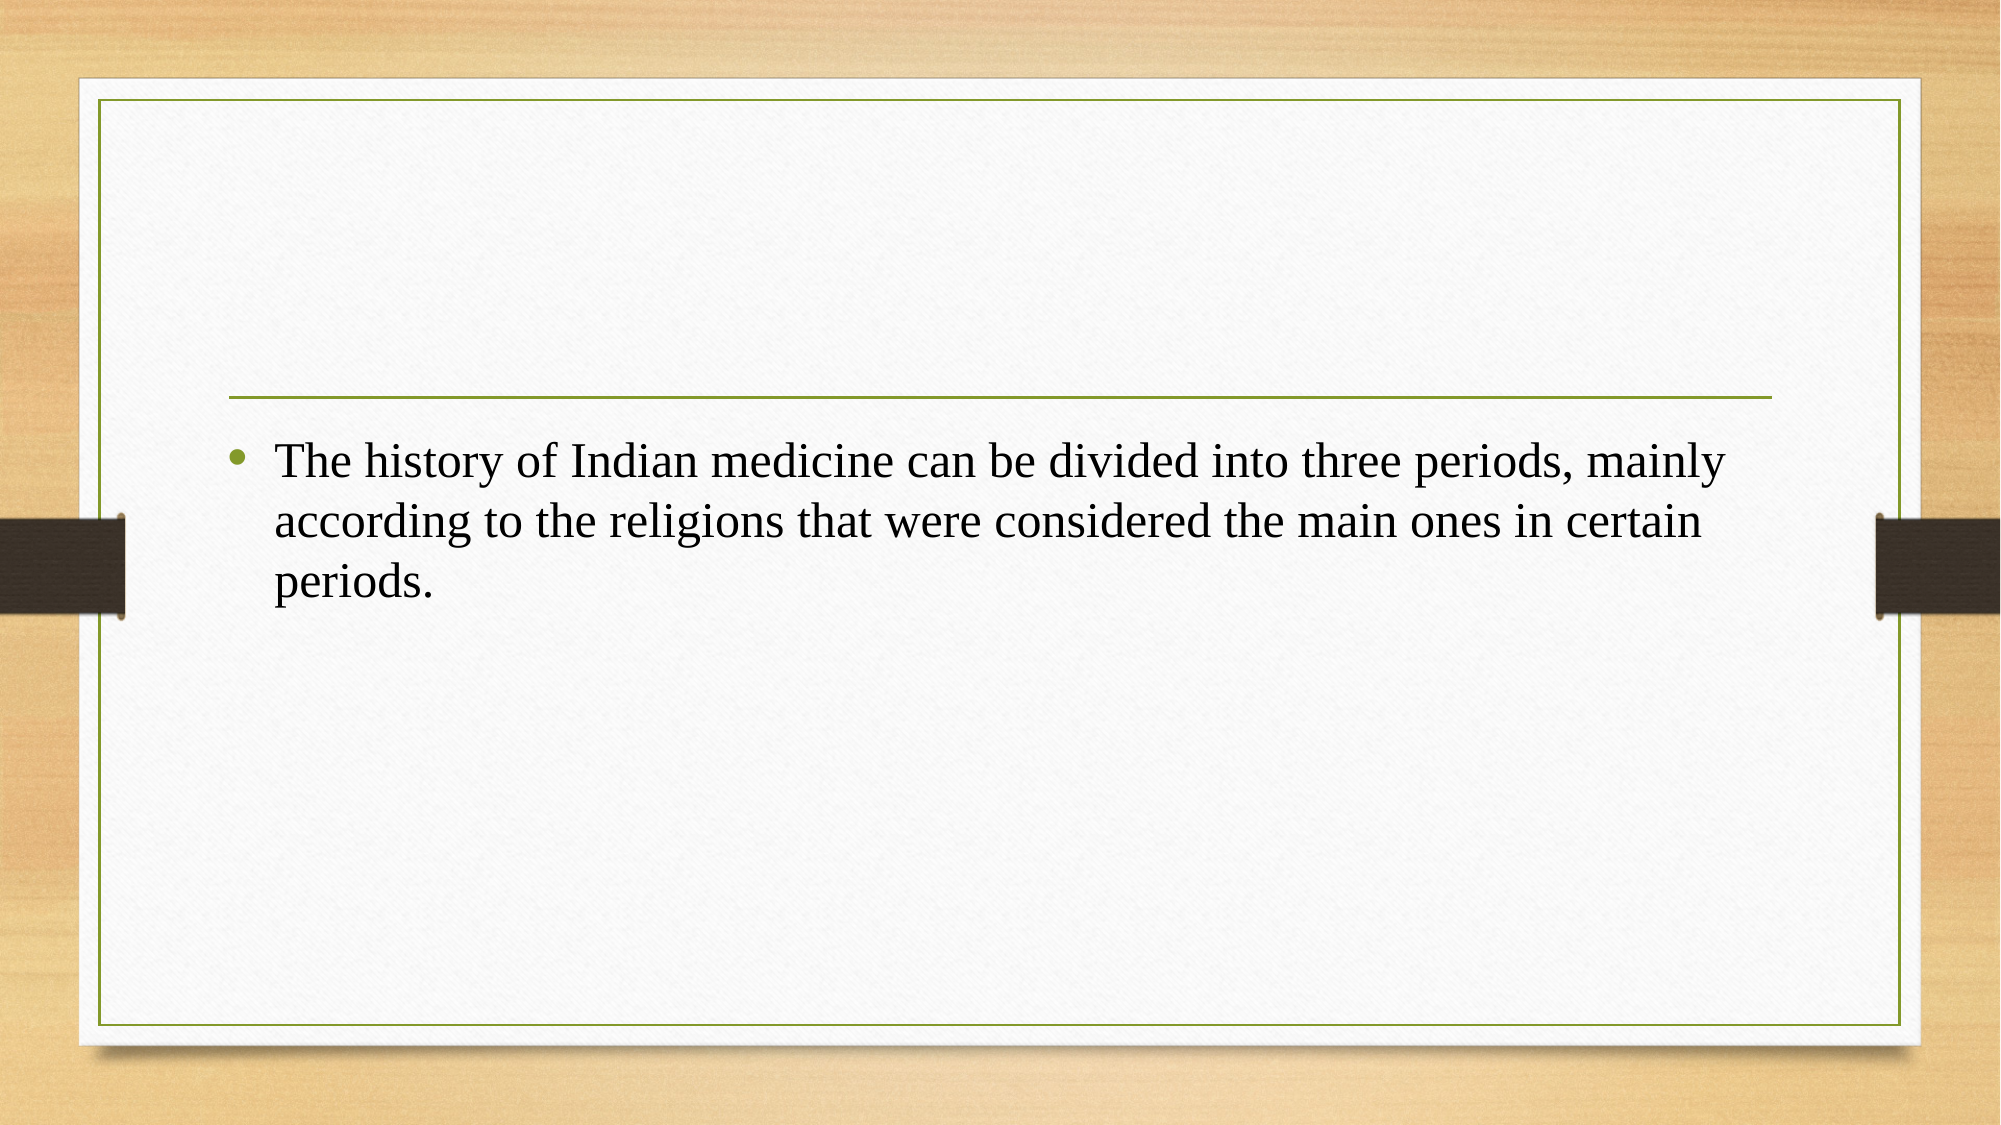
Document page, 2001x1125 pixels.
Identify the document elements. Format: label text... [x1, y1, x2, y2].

picture [0, 0, 2001, 1125]
list The history of Indian medicine can be divided into three periods, mainly according to the religions that were considered the main ones in certain periods. [212, 419, 1788, 964]
